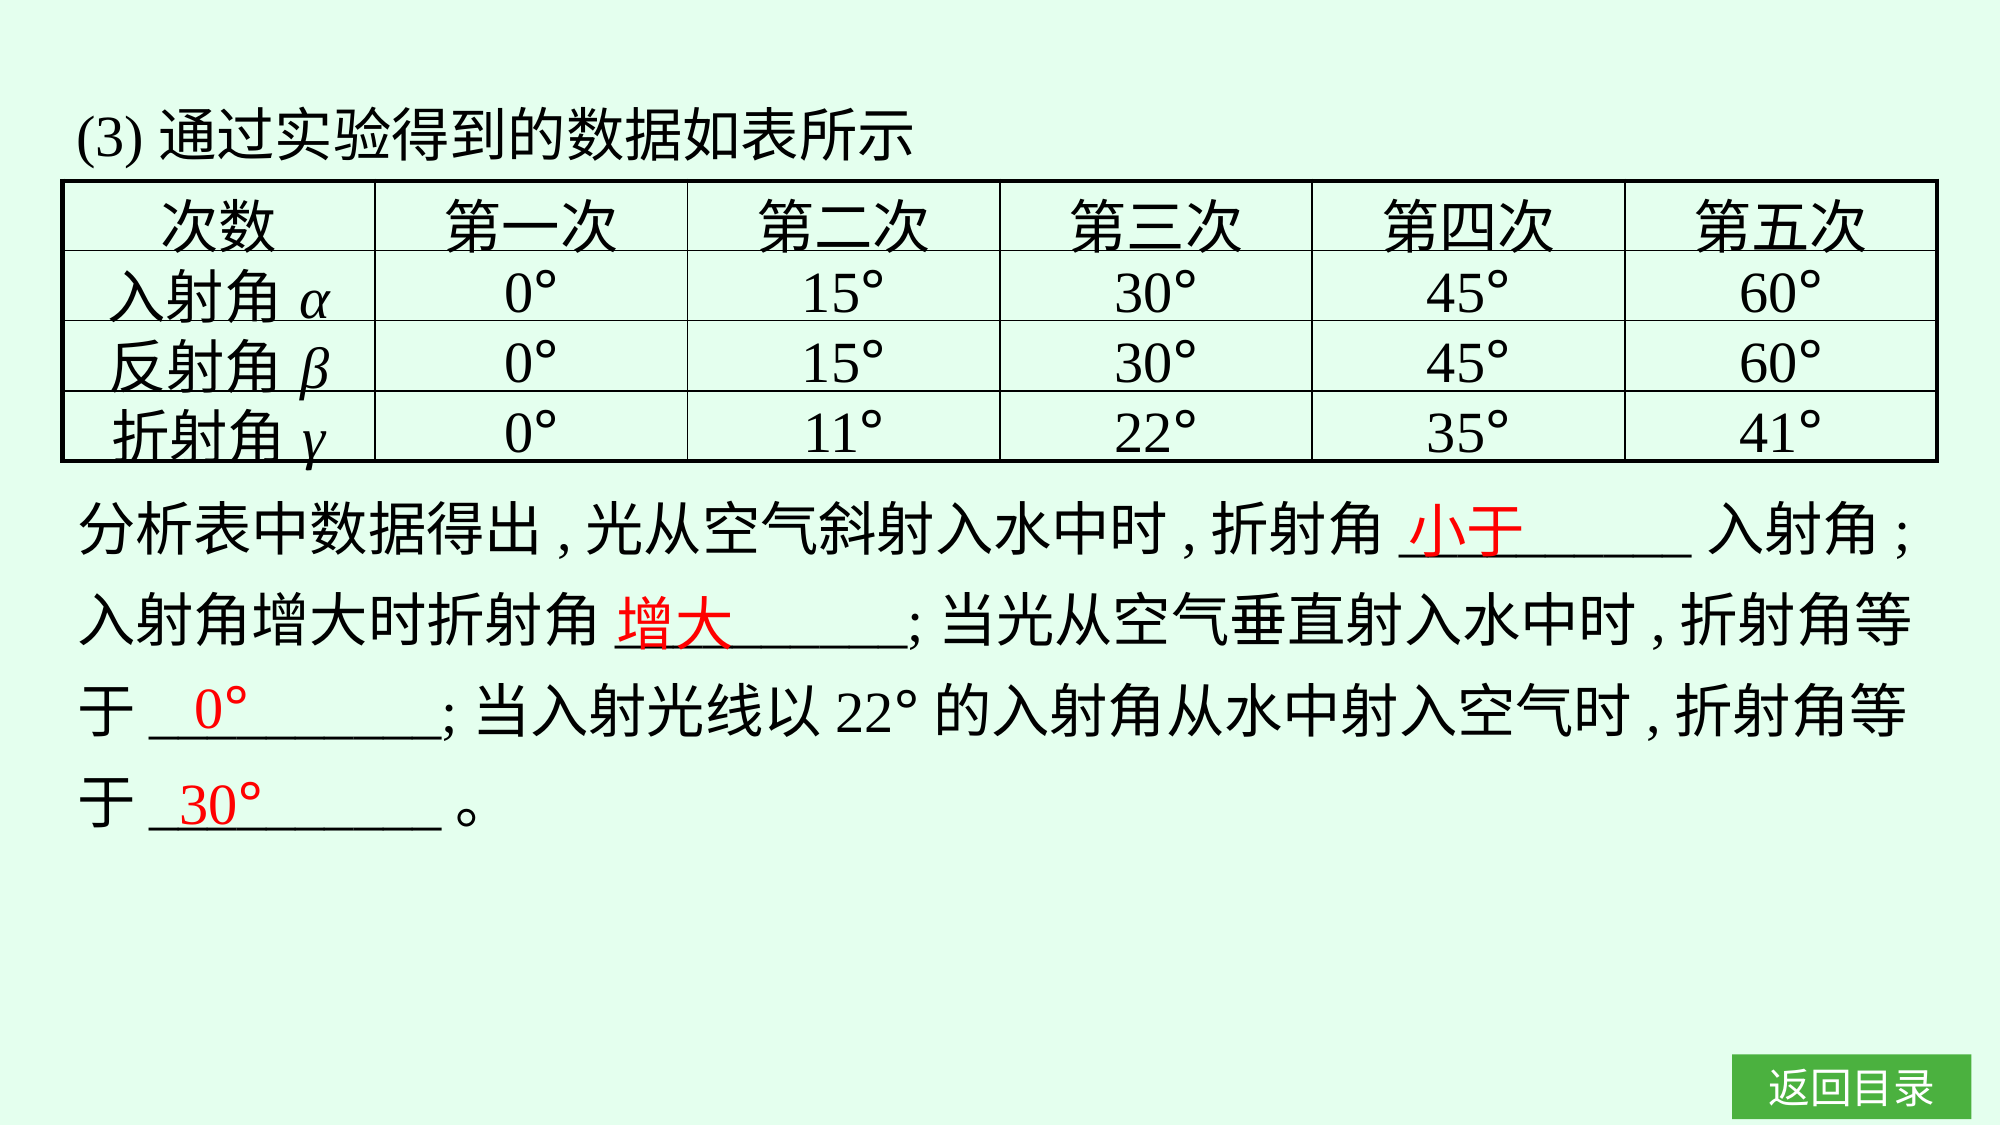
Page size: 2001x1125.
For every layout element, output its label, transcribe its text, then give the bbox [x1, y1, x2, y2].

table_header 第四次 [1313, 183, 1624, 250]
table_cell 60° [1626, 321, 1935, 390]
table_cell 60° [1626, 251, 1935, 320]
table_header 第一次 [376, 183, 687, 250]
text_box (3)通过实验得到的数据如表所示 [61, 69, 944, 176]
table_cell 入射角α [65, 251, 374, 320]
table_header 第二次 [688, 183, 999, 250]
table_cell 0° [376, 251, 687, 320]
table_cell 45° [1313, 321, 1624, 390]
text_box 分析表中数据得出,光从空气斜射入水中时,折射角__________入射角;入射角增大时折射角__________;当光从空气垂直射入水中时,折射角等于__________;当入射光线以22°的入射角从水中射入空气时,折射角等于__________。 [62, 464, 1938, 843]
table_cell 15° [688, 321, 999, 390]
table_cell 折射角γ [65, 392, 374, 459]
table_cell 15° [688, 251, 999, 320]
table_cell 35° [1313, 392, 1624, 459]
table_header 次数 [65, 183, 374, 250]
table_cell 22° [1001, 392, 1311, 459]
table_cell 30° [1001, 321, 1311, 390]
text_box 0° [180, 641, 280, 737]
table_cell 11° [688, 392, 999, 459]
table_cell 41° [1626, 392, 1935, 459]
text_box 增大 [602, 559, 762, 665]
text_box 30° [164, 737, 294, 844]
text_box 小于 [1393, 465, 1553, 572]
table_header 第三次 [1001, 183, 1311, 250]
table_cell 反射角β [65, 321, 374, 390]
table_header 第五次 [1626, 183, 1935, 250]
table_cell 0° [376, 321, 687, 390]
table_cell 0° [376, 392, 687, 459]
table_cell 45° [1313, 251, 1624, 320]
table_cell 30° [1001, 251, 1311, 320]
